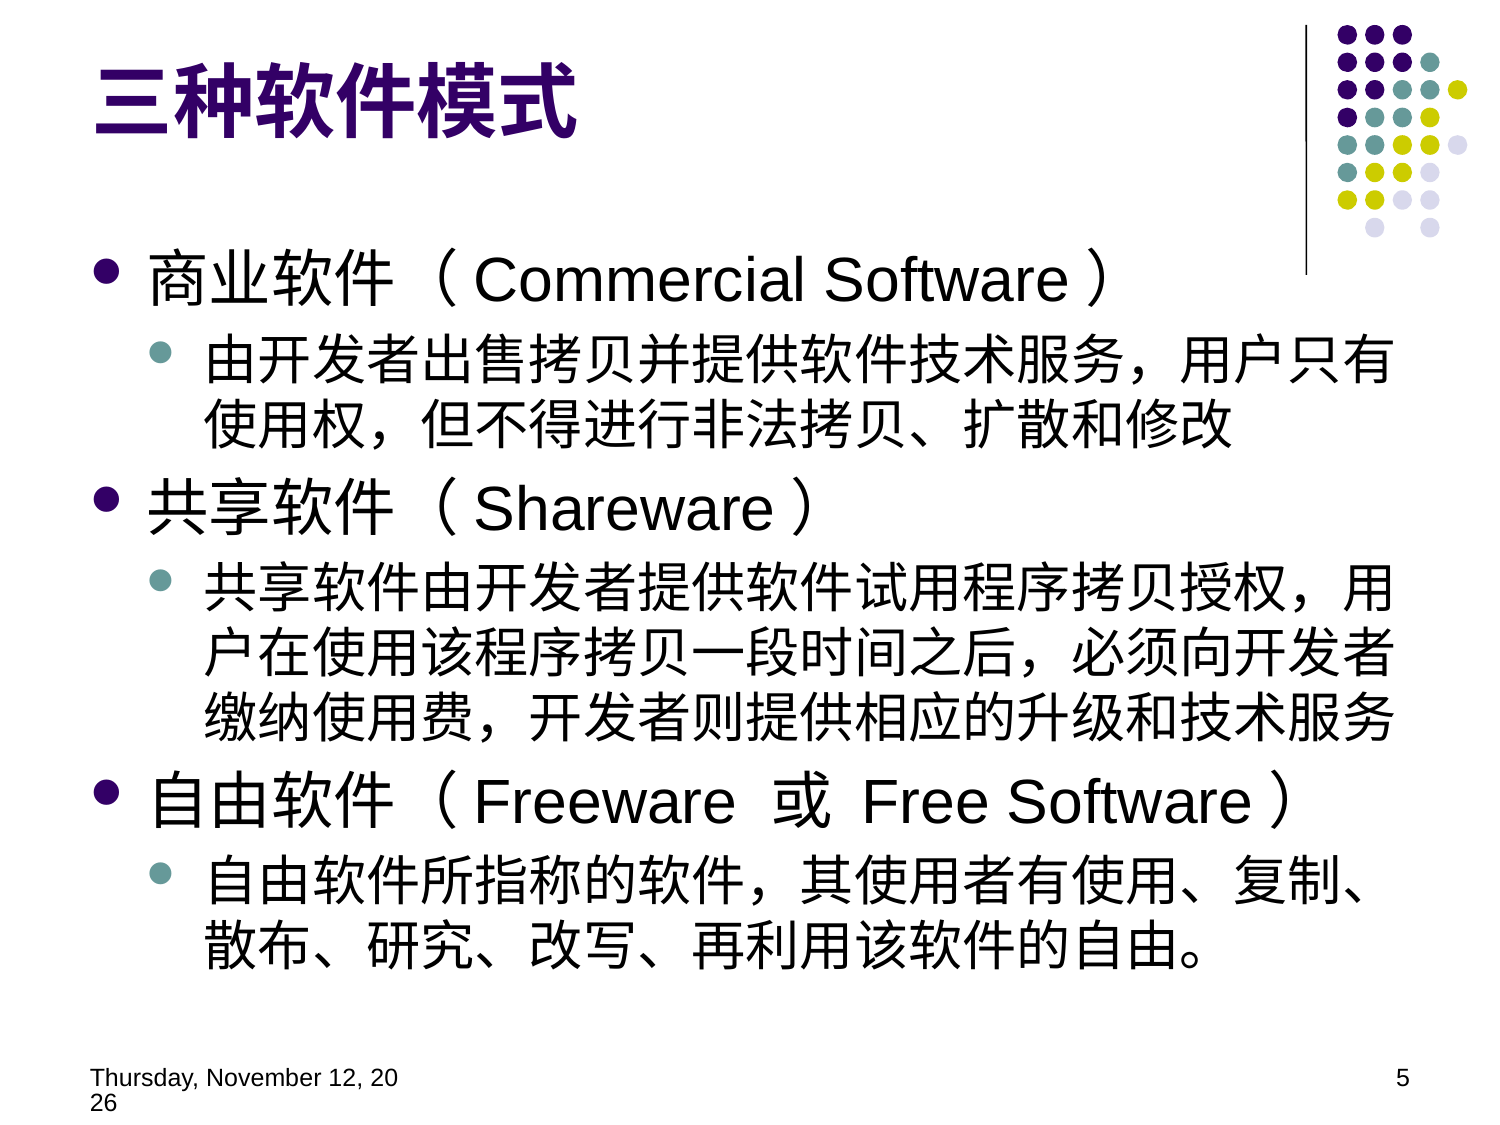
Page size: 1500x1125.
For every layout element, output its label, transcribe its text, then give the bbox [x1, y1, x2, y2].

title 三种软件模式 [76, 42, 1428, 230]
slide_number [75, 1024, 425, 1100]
slide_number 5 [1074, 1024, 1425, 1100]
list 商业软件（Commercial Software） 由开发者出售拷贝并提供软件技术服务，用户只有使用权，但不得进行非法拷贝、扩散和修改 共享软件（Shareware） 共享软件由开发者提供软件试用程序拷贝授权，用户在使用该程序拷贝一段时间之后，必须向开发者缴纳使用费，开发者则提供相应的升级和技术服务 自由软件（Freeware 或 Free Software） 自由软件所指称的软件，其使用者有使用、复制、散布、研究、改写、再利用该软件的自由。 [74, 231, 1426, 1006]
